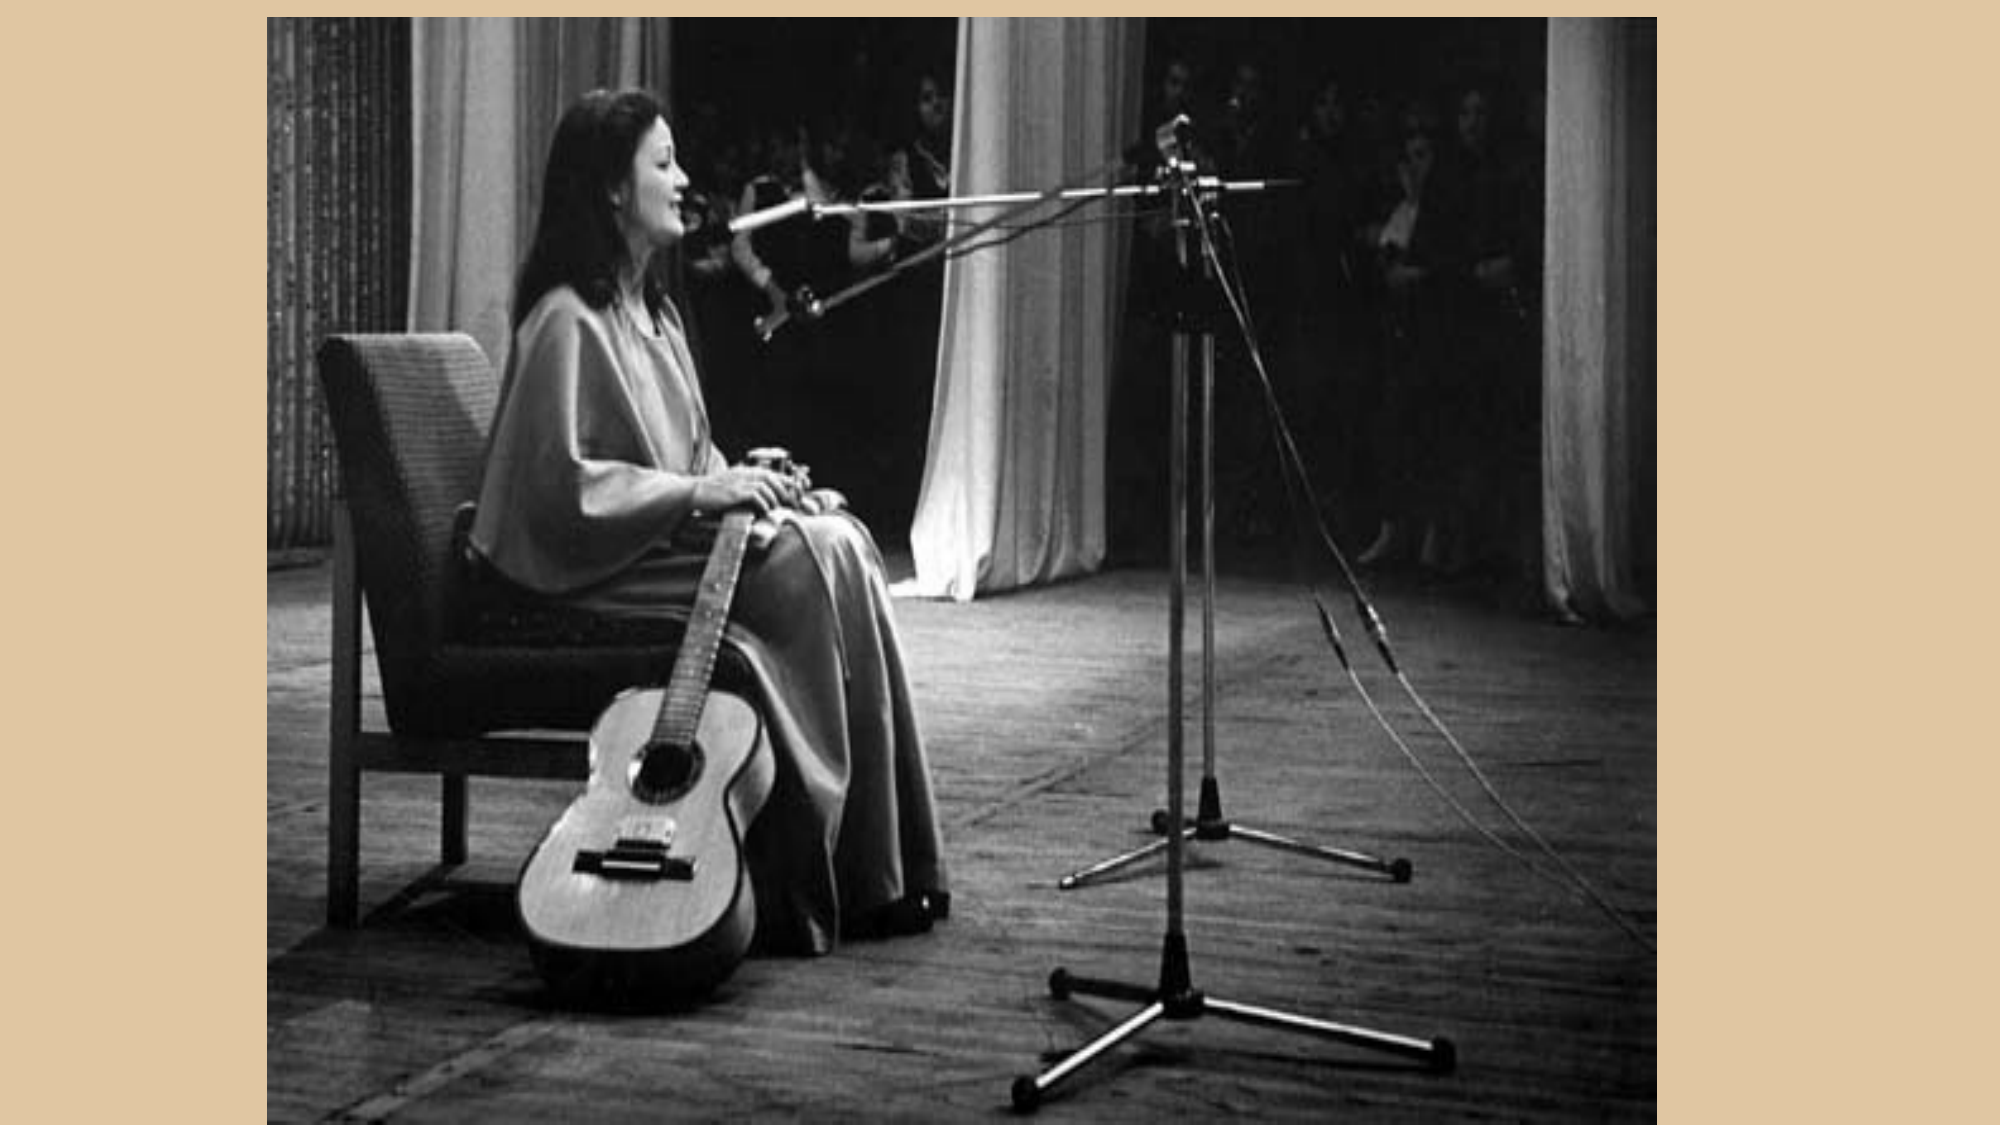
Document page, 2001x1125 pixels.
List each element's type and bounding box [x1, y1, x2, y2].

picture [267, 17, 1657, 1125]
